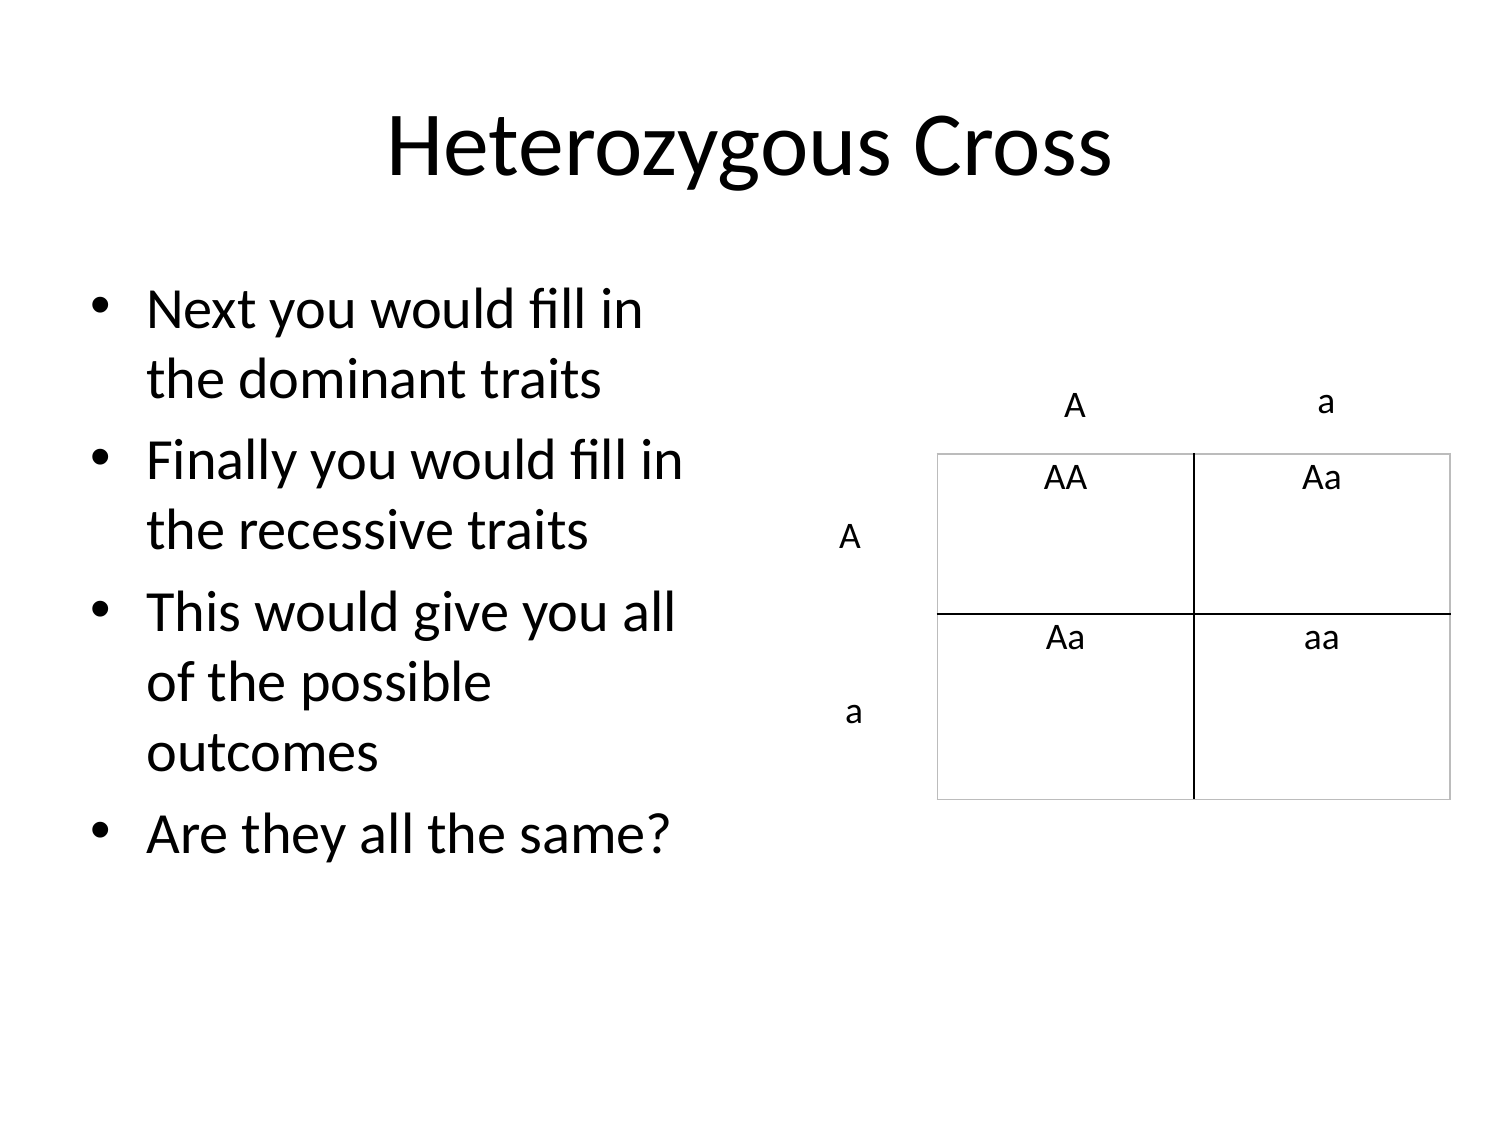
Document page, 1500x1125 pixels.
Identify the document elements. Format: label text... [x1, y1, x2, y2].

text_box a [1263, 368, 1389, 429]
table_cell aa [1195, 615, 1449, 799]
text_box A [1012, 372, 1138, 433]
title Heterozygous Cross [75, 45, 1425, 233]
table_header Aa [1195, 455, 1449, 613]
table_cell Aa [938, 615, 1193, 799]
table_header AA [938, 455, 1193, 613]
text_box a [791, 678, 917, 739]
text_box A [787, 503, 913, 564]
list Next you would fill in the dominant traits Finally you would fill in the recessive traits This would give you all of the possible outcomes Are they all the same? [75, 262, 738, 1005]
